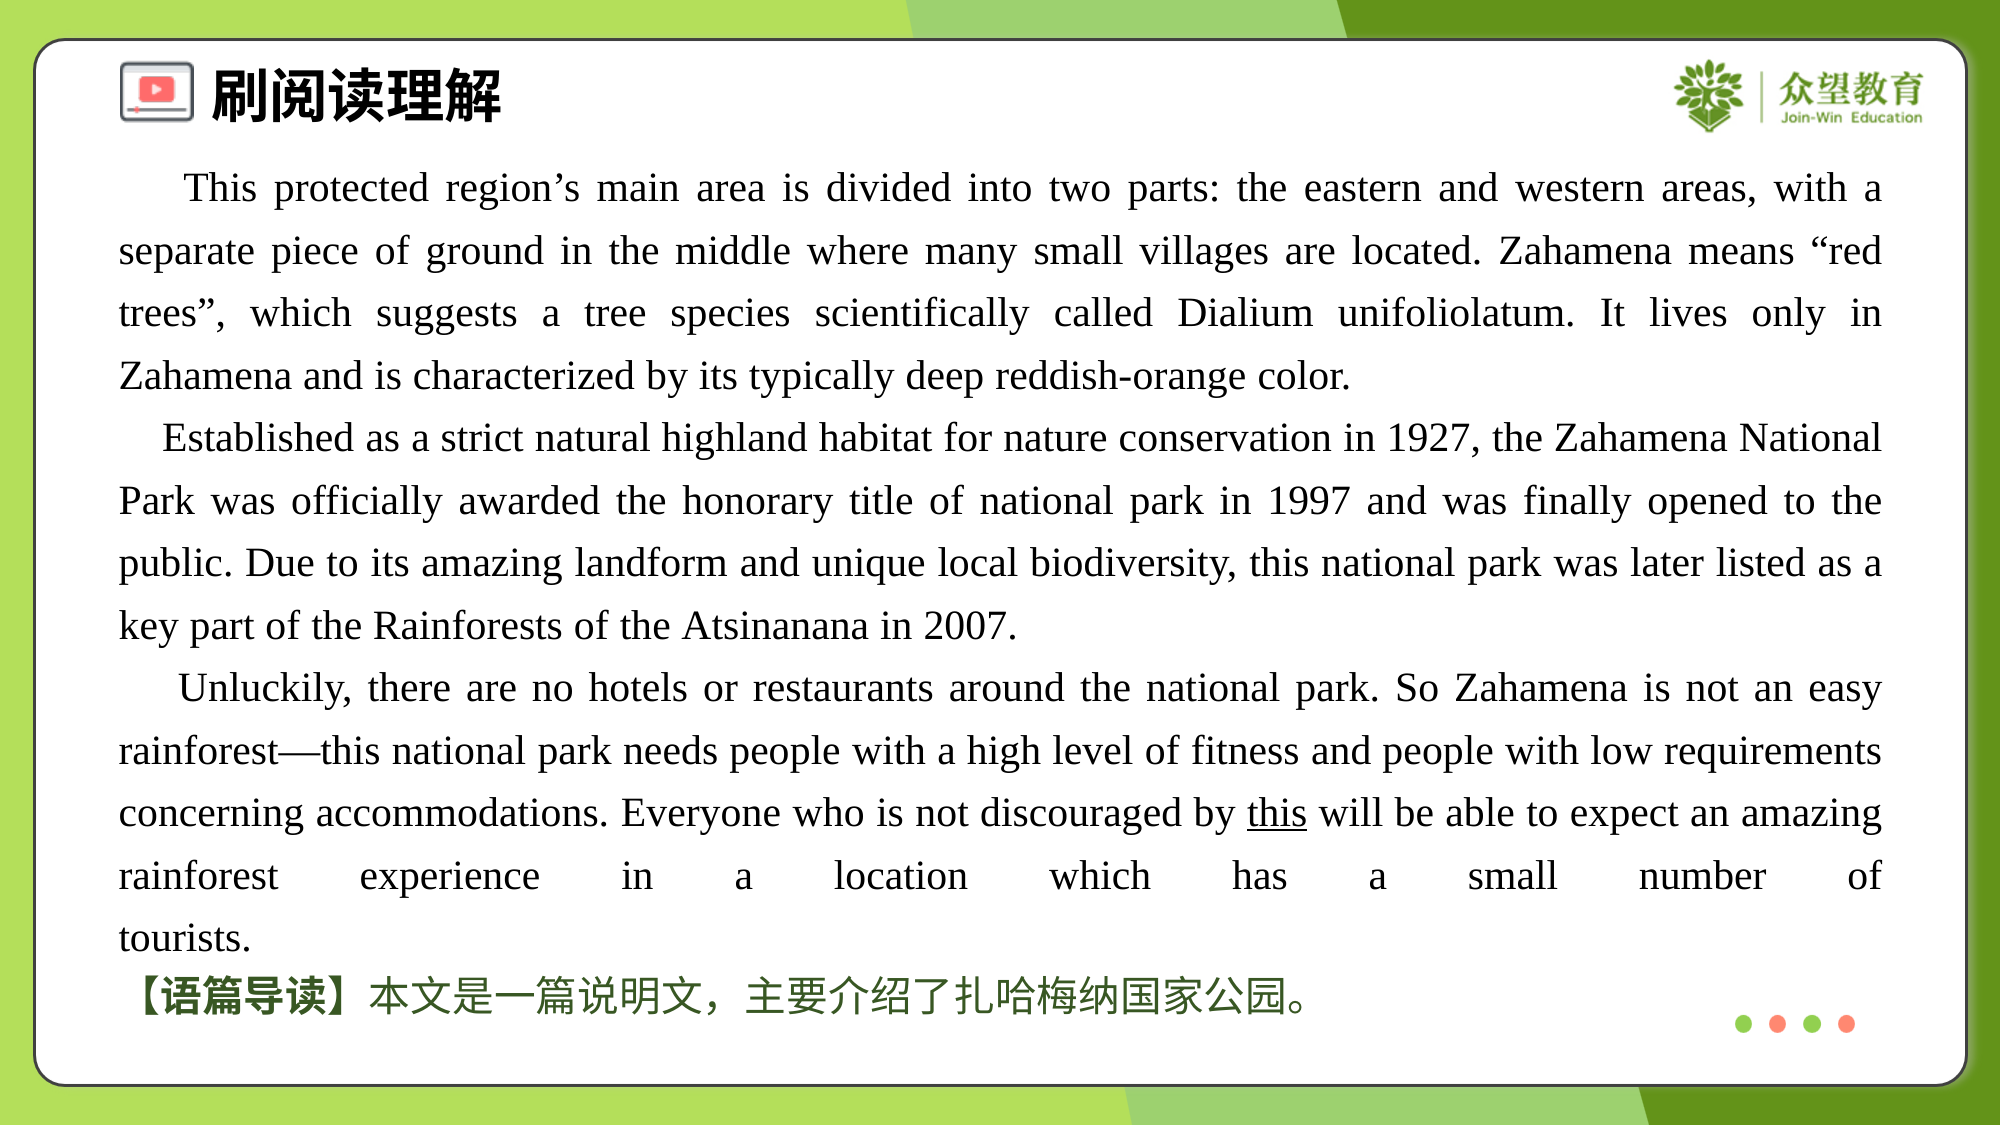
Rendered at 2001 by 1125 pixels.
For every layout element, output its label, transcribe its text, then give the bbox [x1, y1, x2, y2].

picture [0, 0, 2000, 1125]
text_box 【语篇导读】本文是一篇说明文，主要介绍了扎哈梅纳国家公园。 [118, 957, 1883, 1015]
text_box This protected region’s main area is divided into two parts: the eastern and western areas, with a separate piece of ground in the middle where many small villages are located. Zahamena means “red trees”, which suggests a tree species scientifically called Dialium unifoliolatum. It lives only in Zahamena and is characterized by its typically deep reddish-orange color. Established as a strict natural highland habitat for nature conservation in 1927, the Zahamena National Park was officially awarded the honorary title of national park in 1997 and was finally opened to the public. Due to its amazing landform and unique local biodiversity, this national park was later listed as a key part of the Rainforests of the Atsinanana in 2007. Unluckily, there are no hotels or restaurants around the national park. So Zahamena is not an easy rainforest—this national park needs people with a high level of fitness and people with low requirements concerning accommodations. Everyone who is not discouraged by this will be able to expect an amazing rainforest experience in a location which has a small number of tourists.#5 [118, 147, 1883, 955]
